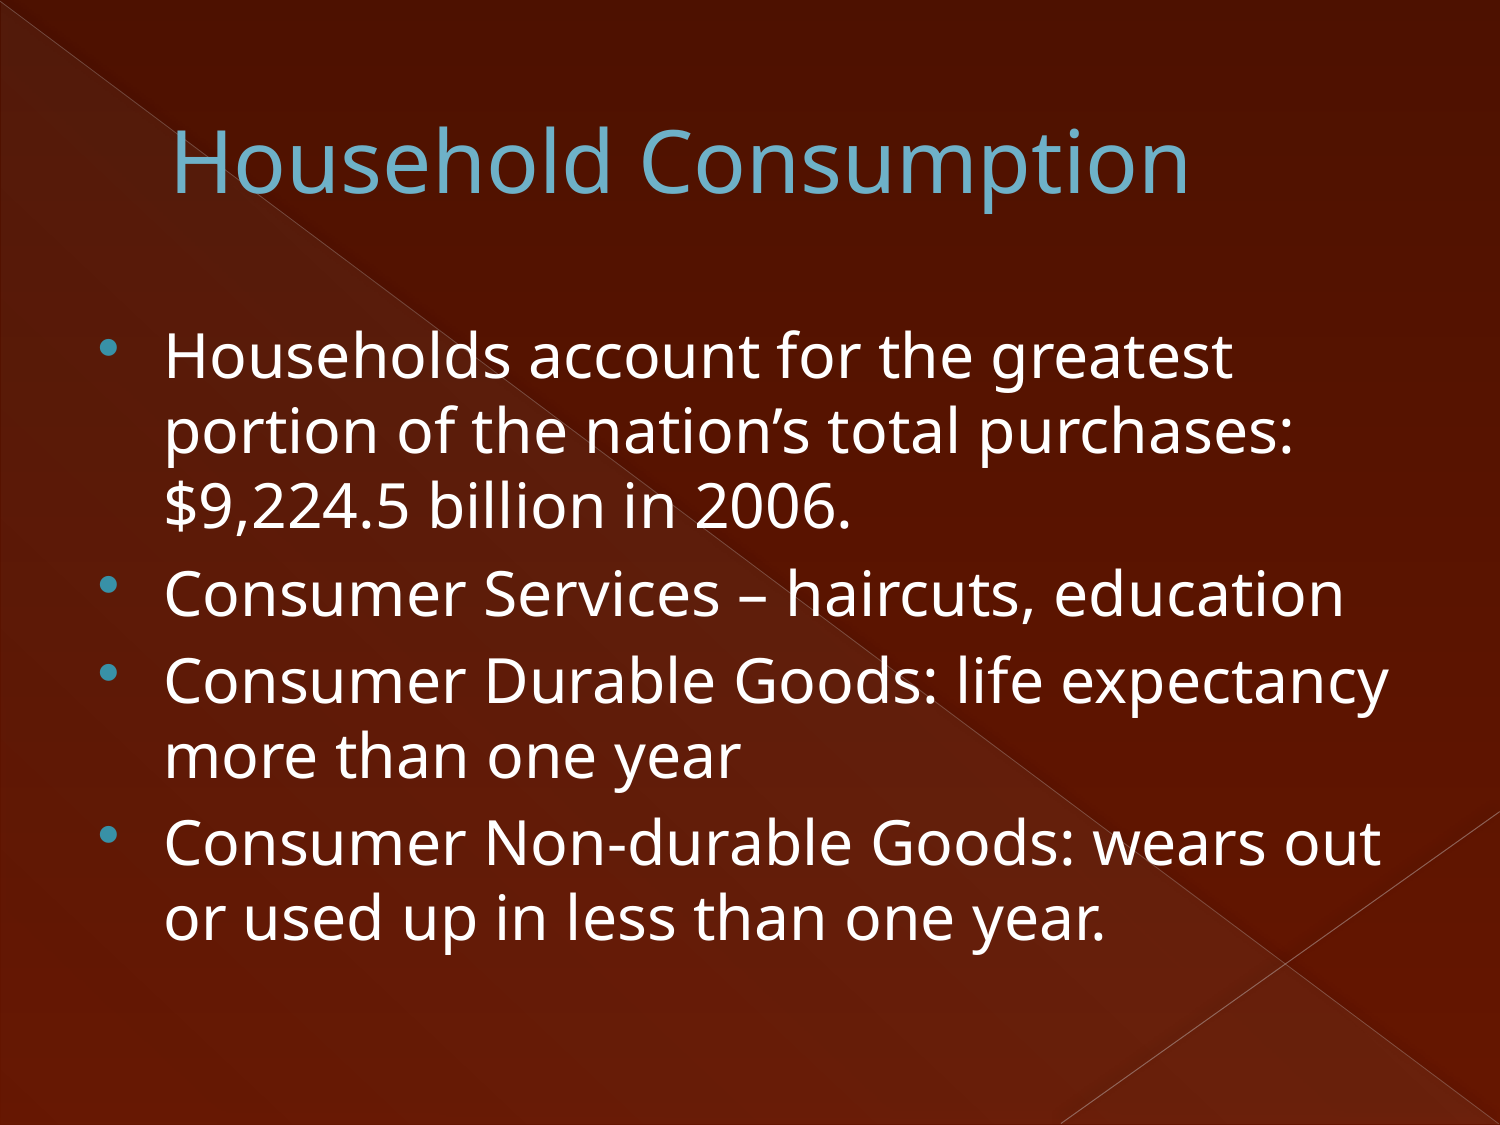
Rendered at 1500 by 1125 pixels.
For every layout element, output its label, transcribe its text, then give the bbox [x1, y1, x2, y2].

list Households account for the greatest portion of the nation’s total purchases: $9,224.5 billion in 2006. Consumer Services – haircuts, education Consumer Durable Goods: life expectancy more than one year Consumer Non-durable Goods: wears out or used up in less than one year. [75, 308, 1425, 1059]
title Household Consumption [75, 43, 1425, 274]
